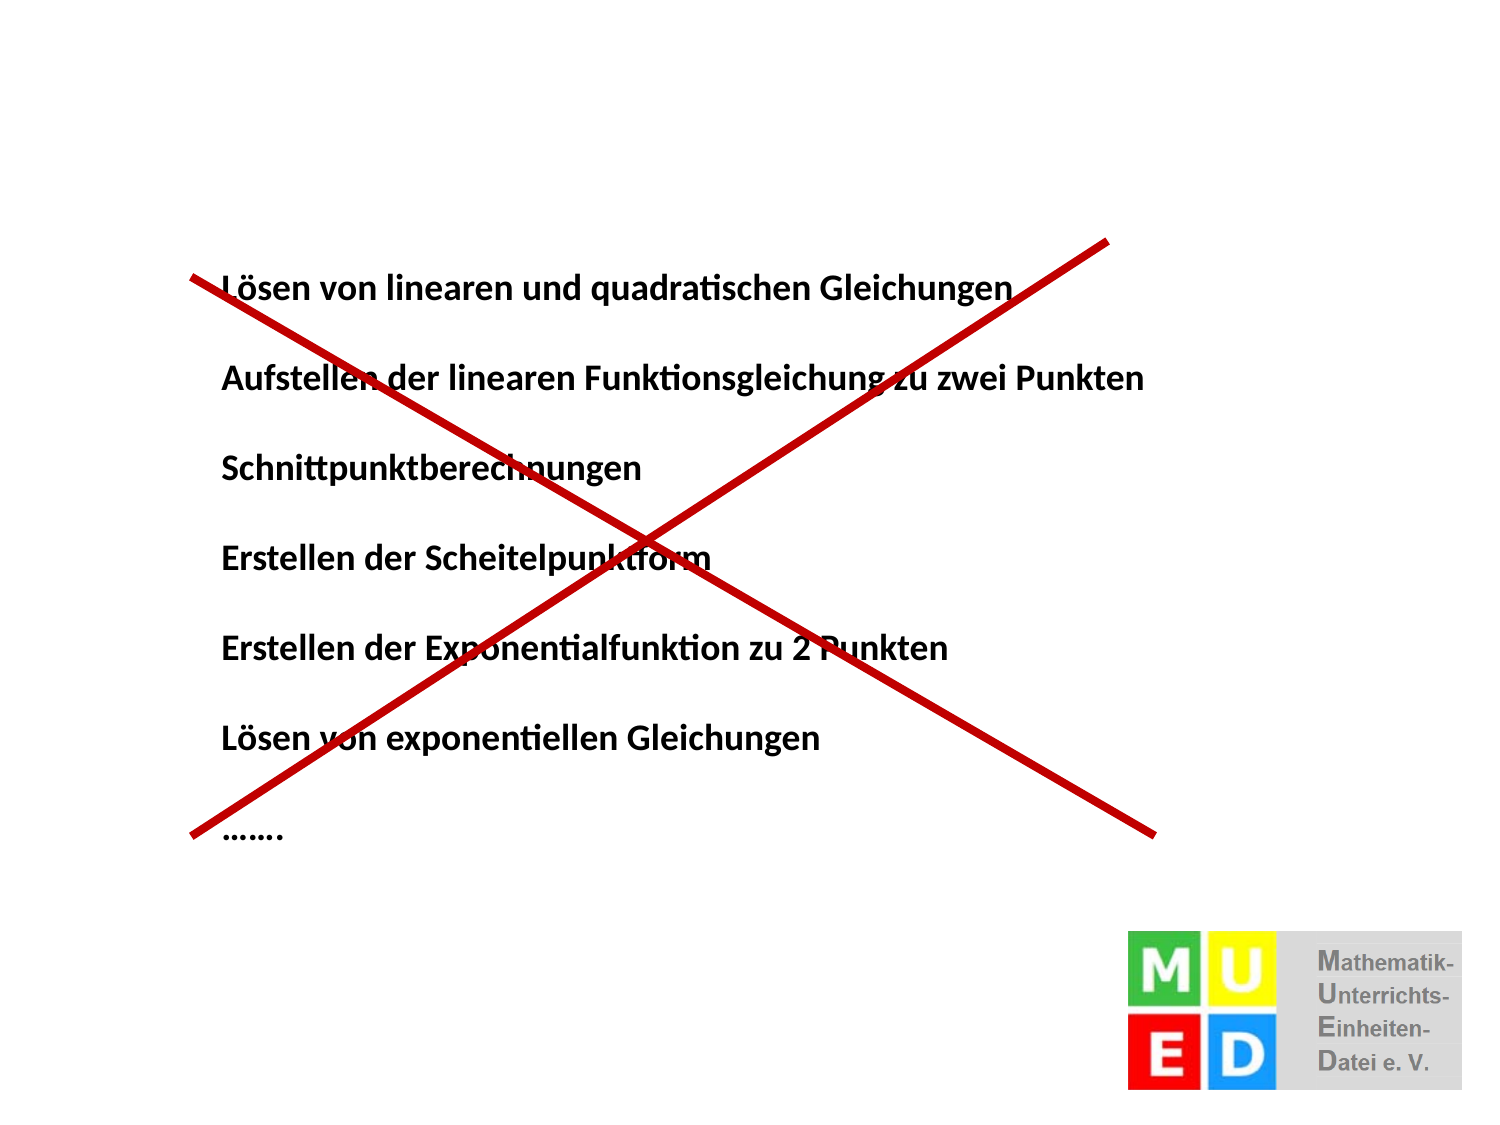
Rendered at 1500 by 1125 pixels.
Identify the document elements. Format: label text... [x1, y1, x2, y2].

text_box Lösen von linearen und quadratischen Gleichungen Aufstellen der linearen Funktionsgleichung zu zwei Punkten Schnittpunktberechnungen Erstellen der Scheitelpunktform Erstellen der Exponentialfunktion zu 2 Punkten Lösen von exponentiellen Gleichungen ……. [206, 255, 1270, 856]
picture [1127, 931, 1463, 1091]
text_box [194, 243, 1152, 835]
